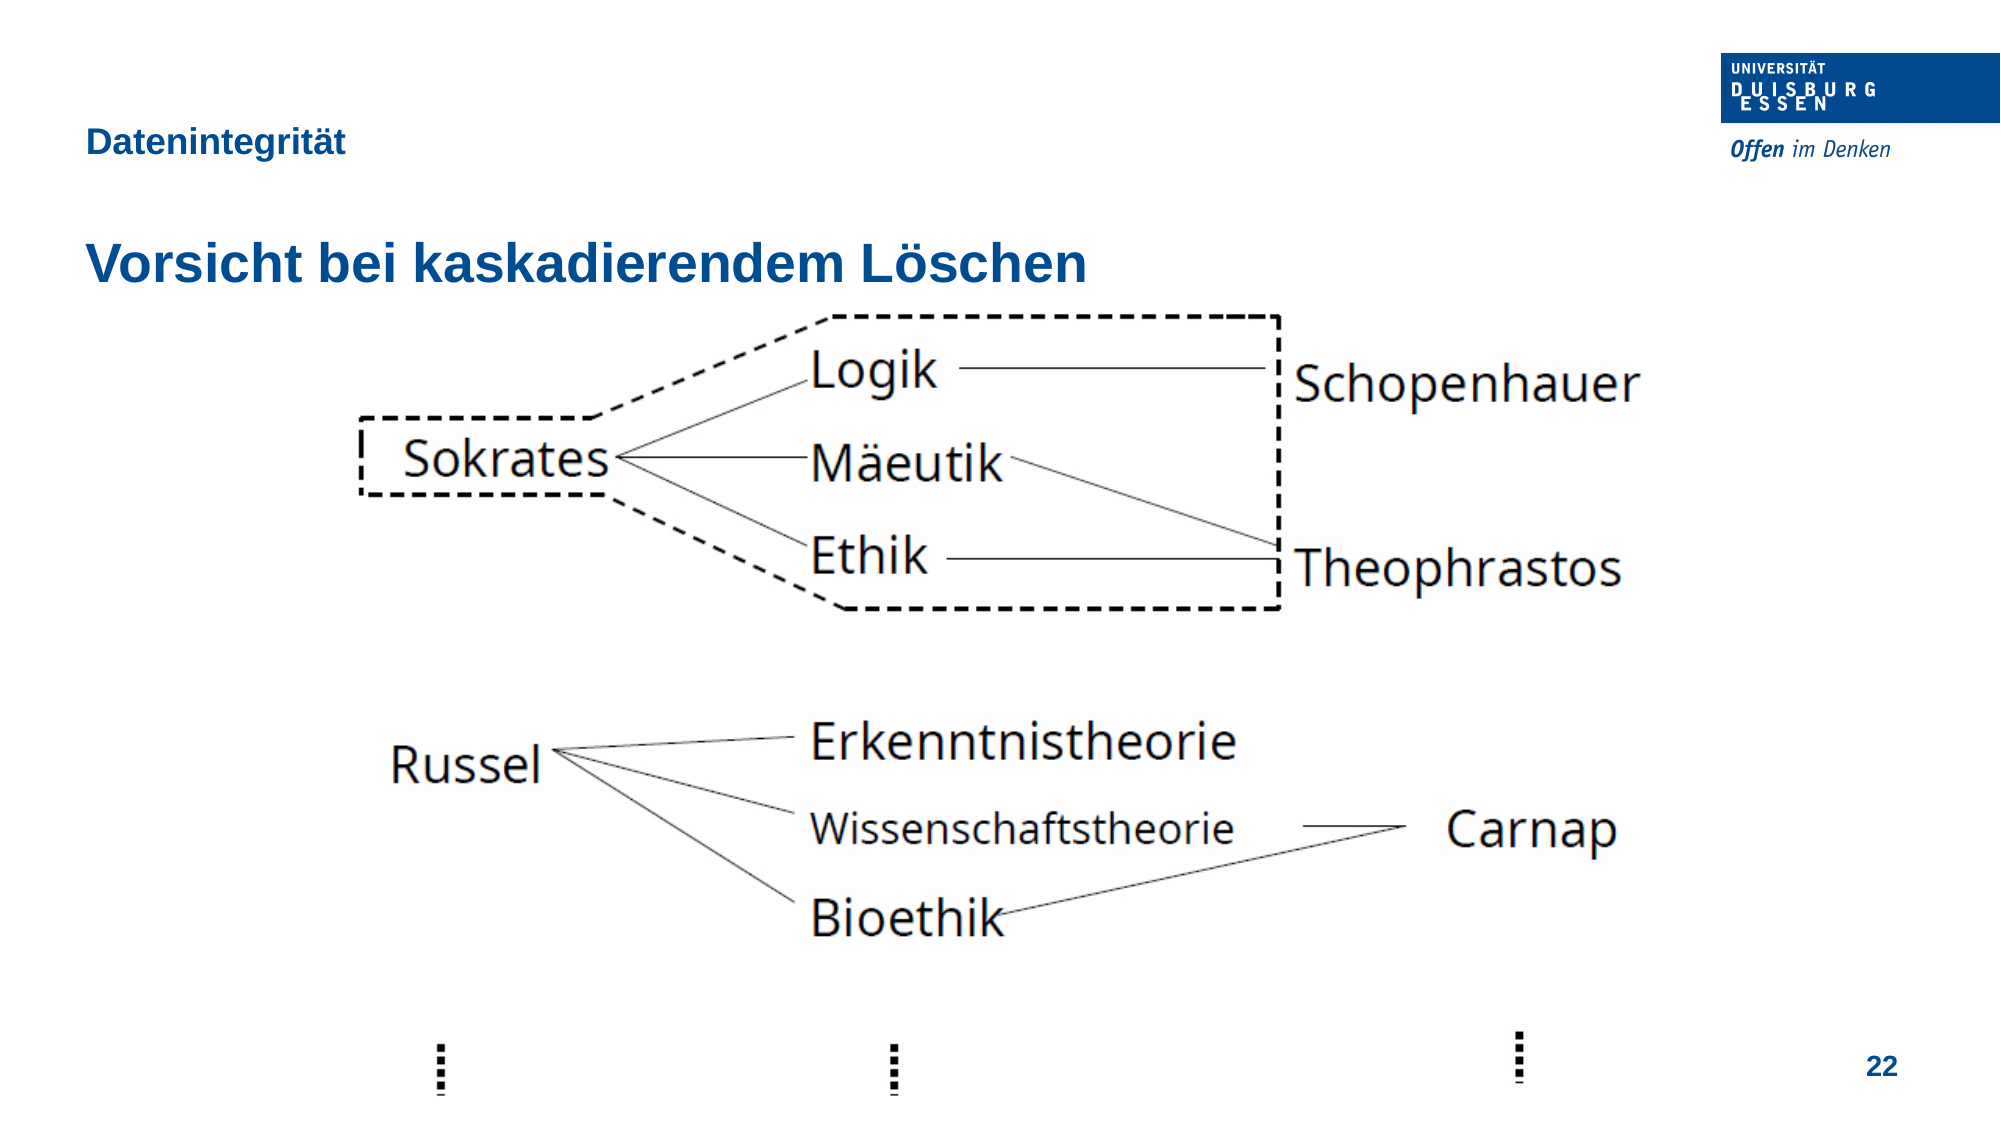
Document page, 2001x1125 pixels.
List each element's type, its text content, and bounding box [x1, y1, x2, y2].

list Datenintegrität [85, 122, 1694, 163]
list Vorsicht bei kaskadierendem Löschen [85, 227, 1694, 303]
picture [342, 302, 1658, 1110]
slide_number 22 [1677, 1039, 1914, 1081]
picture [1721, 53, 2000, 162]
